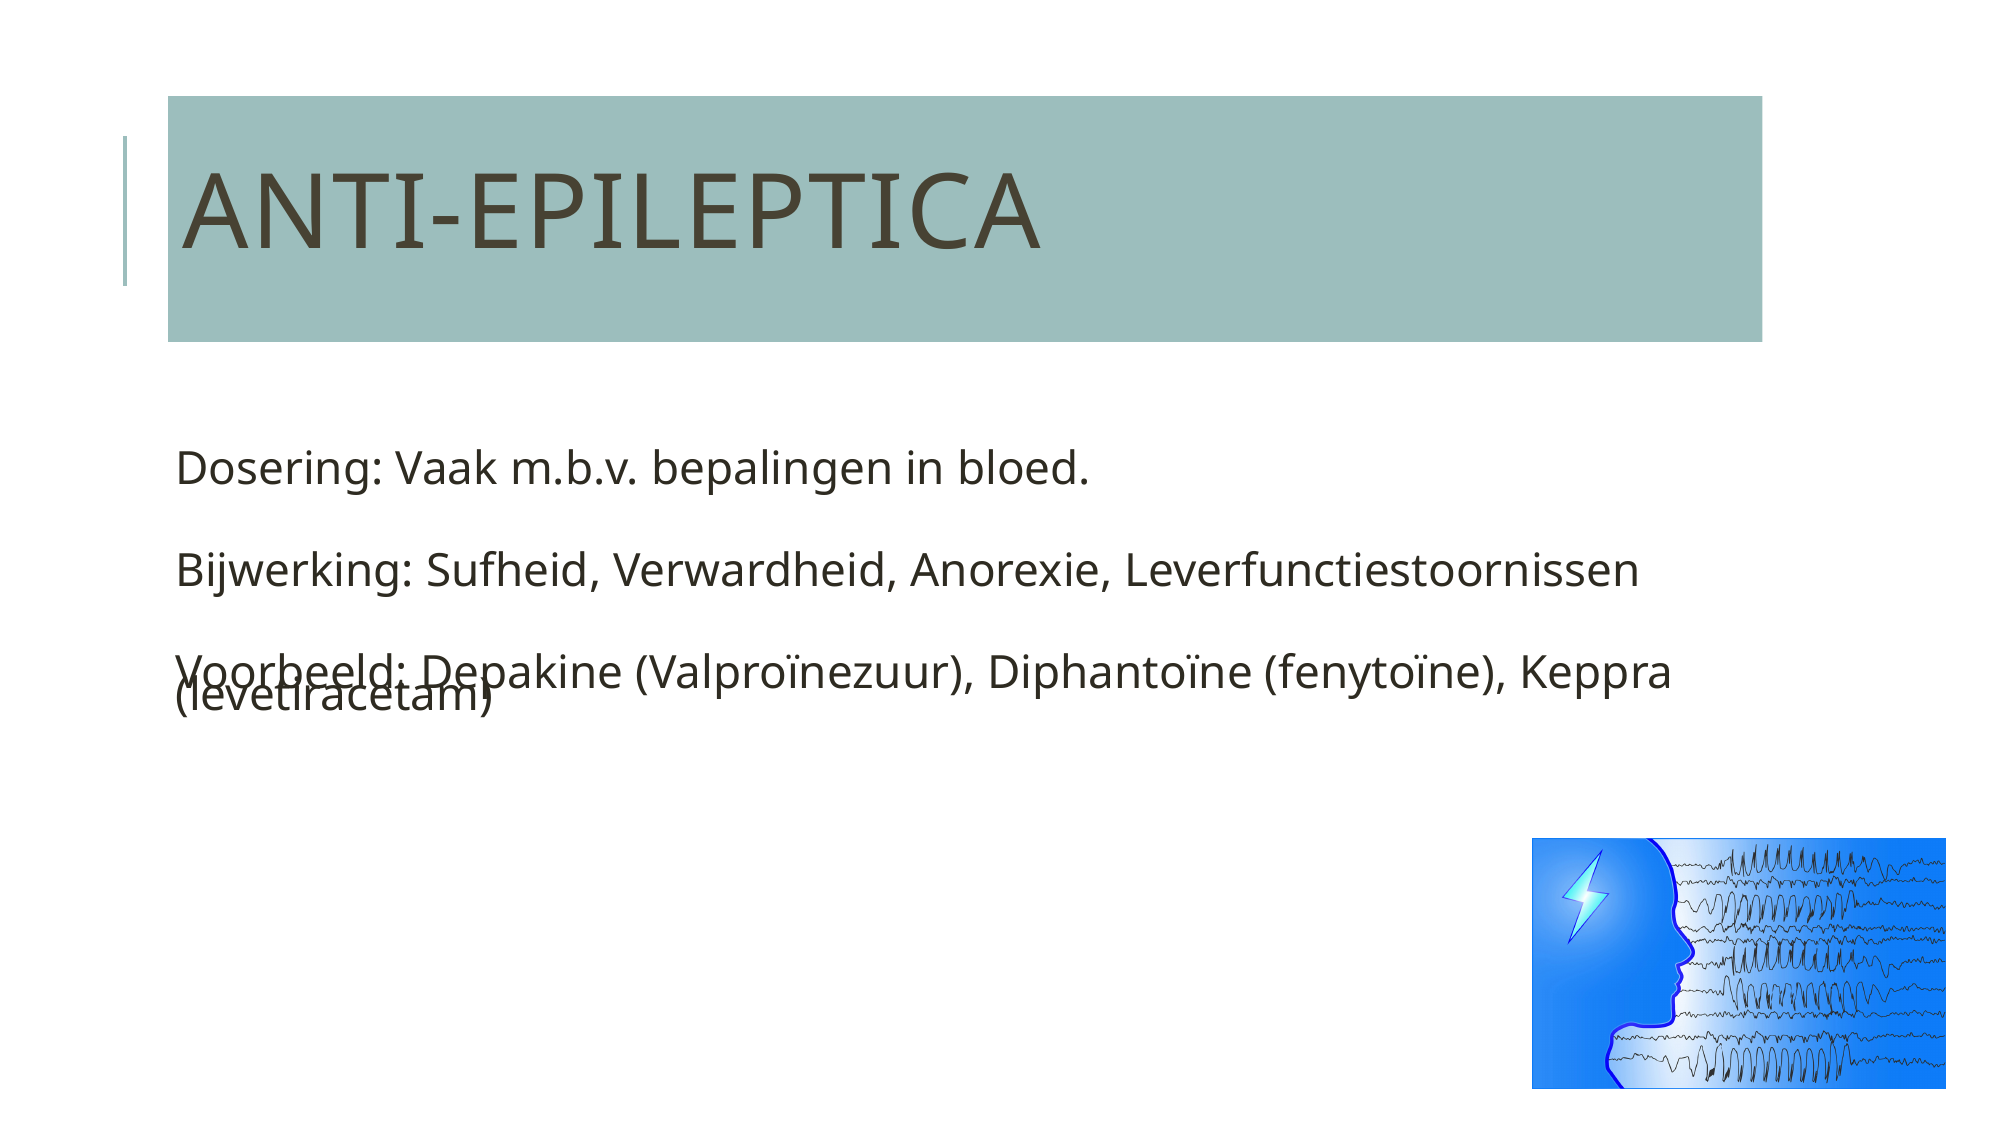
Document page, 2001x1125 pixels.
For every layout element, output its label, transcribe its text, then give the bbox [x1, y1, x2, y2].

picture [1532, 838, 1946, 1089]
list Dosering: Vaak m.b.v. bepalingen in bloed. Bijwerking: Sufheid, Verwardheid, Anorexie, Leverfunctiestoornissen Voorbeeld: Depakine (Valproïnezuur), Diphantoïne (fenytoïne), Keppra (levetiracetam) [168, 375, 1763, 1035]
title Anti-epileptica [168, 96, 1763, 342]
